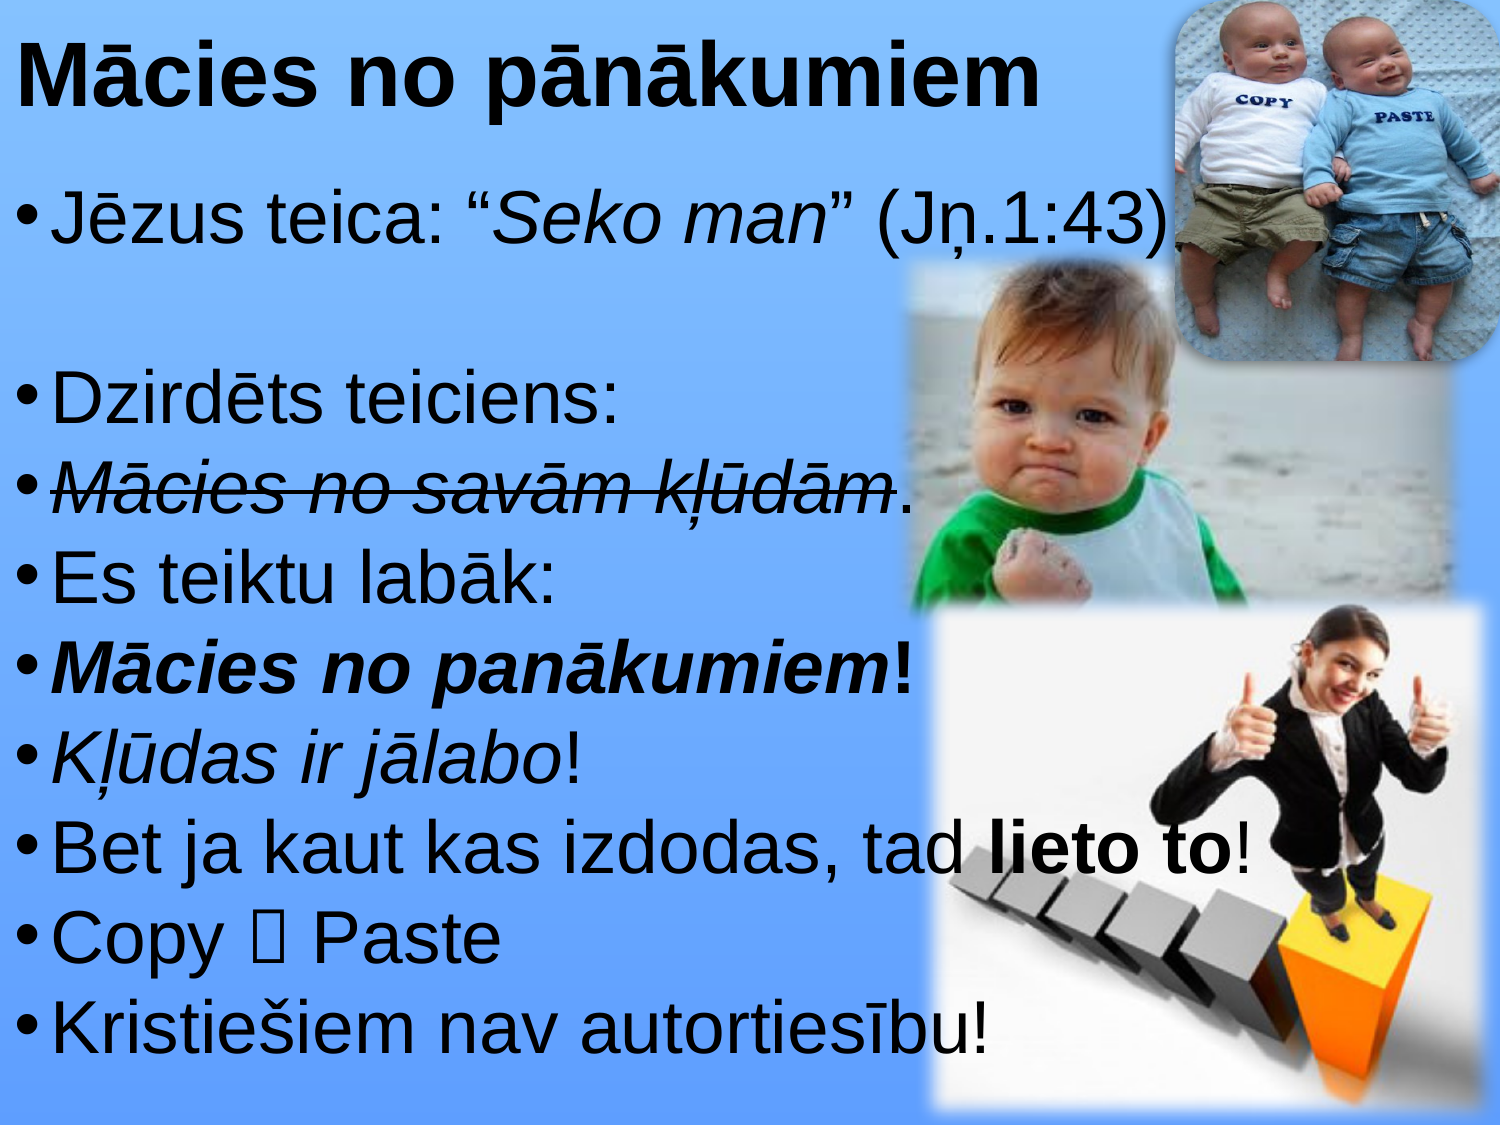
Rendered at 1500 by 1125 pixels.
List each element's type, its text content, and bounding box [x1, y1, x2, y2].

text_box Jēzus teica: “Seko man” (Jņ.1:43) Dzirdēts teiciens: Mācies no savām kļūdām. Es teiktu labāk: Mācies no panākumiem! Kļūdas ir jālabo! Bet ja kaut kas izdodas, tad lieto to! Copy  Paste Kristiešiem nav autortiesību! [0, 160, 1161, 1125]
picture [891, 0, 1500, 1125]
title Mācies no pānākumiem [0, 0, 1172, 140]
